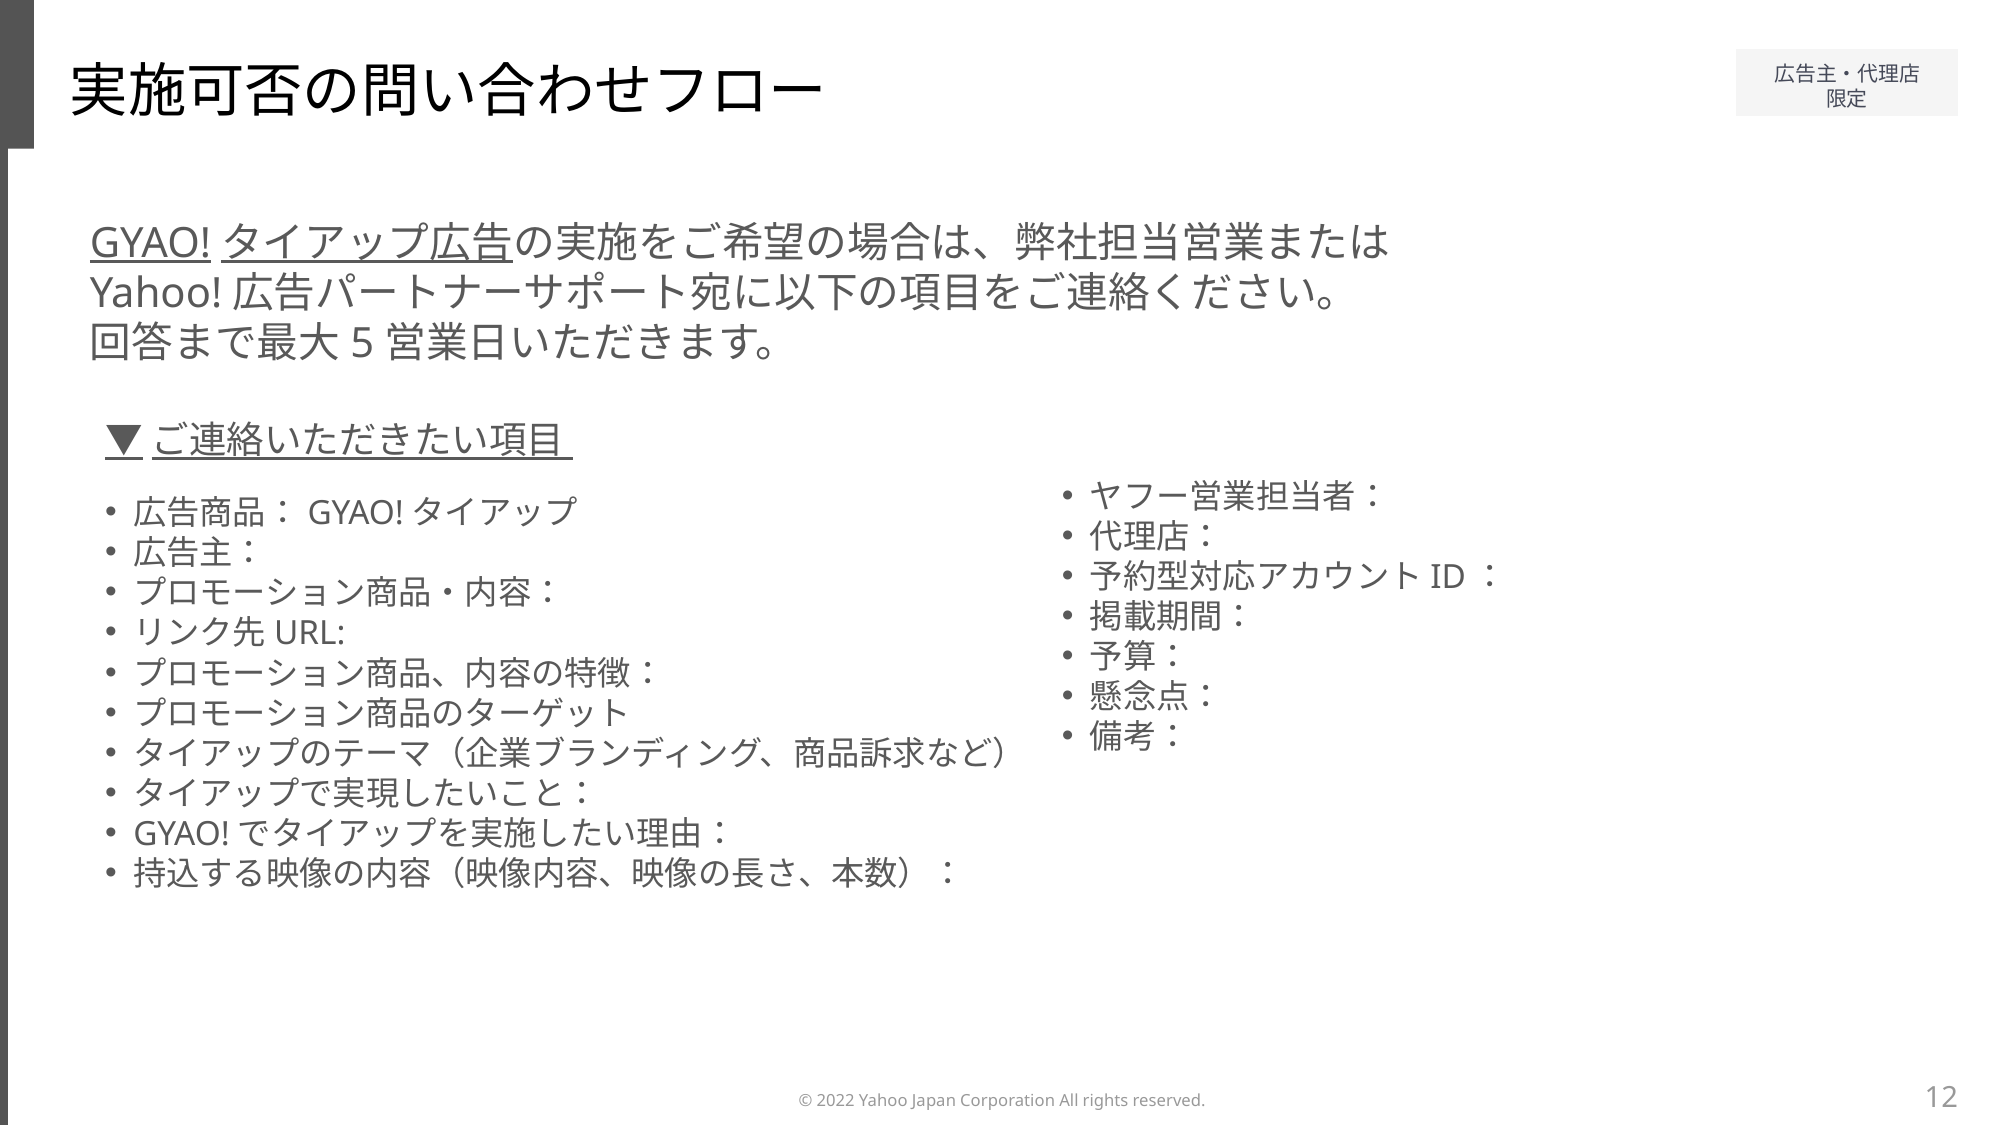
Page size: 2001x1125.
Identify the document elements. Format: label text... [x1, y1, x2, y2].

text_box プロモーション商品、内容の特徴： プロモーション商品のターゲット タイアップのテーマ（企業ブランディング、商品訴求など） タイアップで実現したいこと： GYAO!でタイアップを実施したい理由： 持込する映像の内容（映像内容、映像の長さ、本数）： [90, 645, 1059, 900]
text_box GYAO!タイアップ広告の実施をご希望の場合は、弊社担当営業または Yahoo!広告パートナーサポート宛に以下の項目をご連絡ください。 回答まで最大5営業日いただきます。 [75, 208, 1910, 373]
slide_number 12 [1803, 1070, 1973, 1125]
list 実施可否の問い合わせフロー [54, 21, 1656, 155]
text_box ヤフー営業担当者： 代理店： 予約型対応アカウントID： 掲載期間： 予算： 懸念点： 備考： [1047, 467, 1945, 763]
text_box ▼ご連絡いただきたい項目 広告商品：GYAO!タイアップ 広告主： プロモーション商品・内容： リンク先URL: [90, 408, 989, 645]
